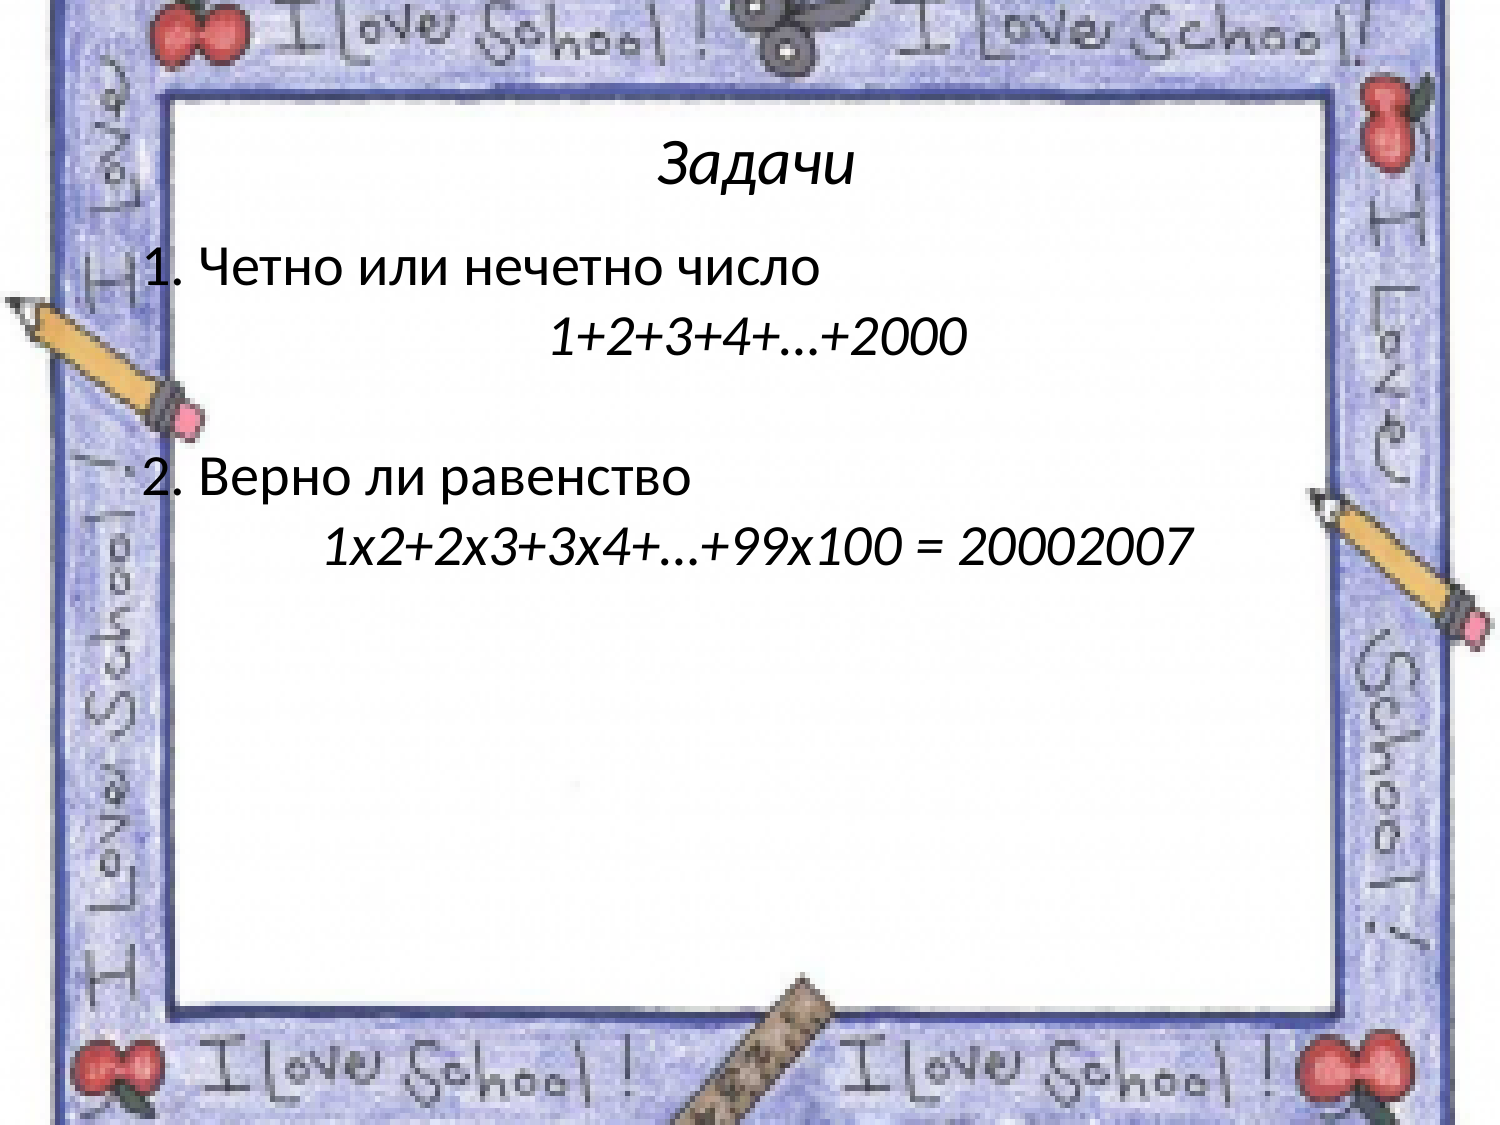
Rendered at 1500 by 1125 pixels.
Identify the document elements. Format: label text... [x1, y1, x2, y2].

text_box Задачи [642, 110, 873, 206]
text_box 1. Четно или нечетно число 1+2+3+4+…+2000 2. Верно ли равенство 1х2+2х3+3х4+…+99х100 = 20002007 [126, 219, 1388, 725]
picture [0, 0, 1500, 1125]
